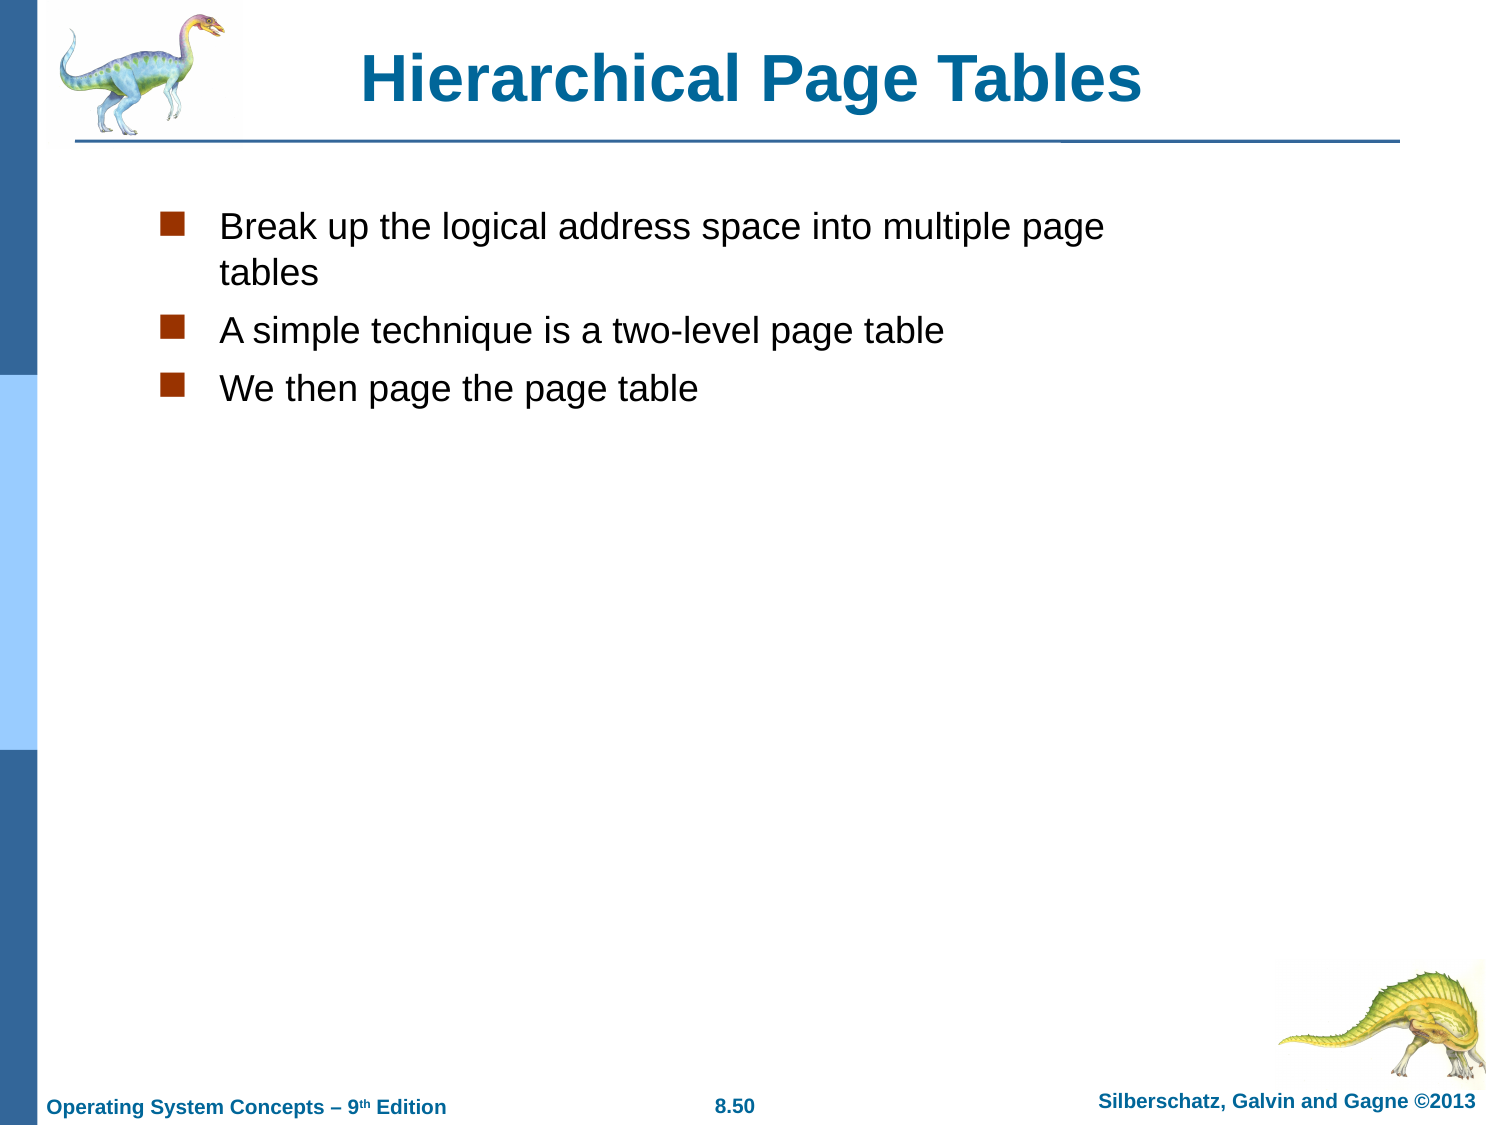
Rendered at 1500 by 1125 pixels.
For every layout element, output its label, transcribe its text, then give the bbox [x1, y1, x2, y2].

picture [1275, 959, 1486, 1090]
picture [46, 0, 243, 149]
title Hierarchical Page Tables [77, 27, 1428, 123]
list Break up the logical address space into multiple page tables A simple technique is a two-level page table We then page the page table [147, 194, 1130, 931]
